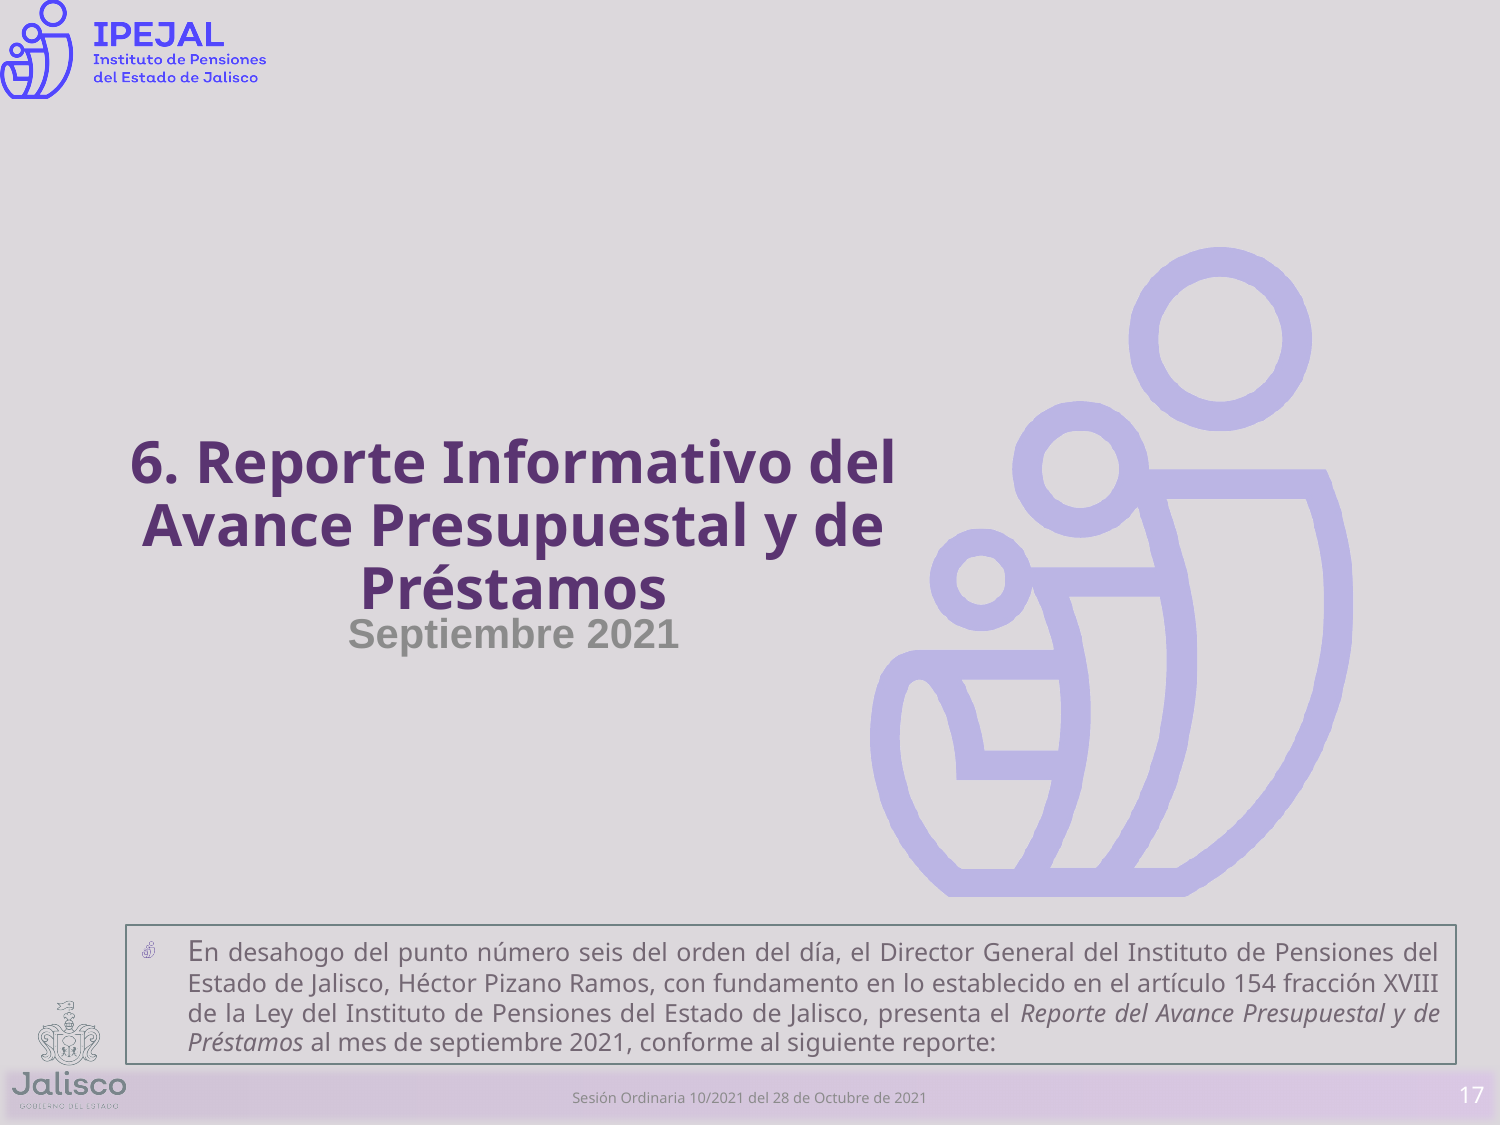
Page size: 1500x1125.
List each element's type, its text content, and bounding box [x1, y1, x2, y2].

text_box En desahogo del punto número seis del orden del día, el Director General del Instituto de Pensiones del Estado de Jalisco, Héctor Pizano Ramos, con fundamento en lo establecido en el artículo 154 fracción XVIII de la Ley del Instituto de Pensiones del Estado de Jalisco, presenta el Reporte del Avance Presupuestal y de Préstamos al mes de septiembre 2021, conforme al siguiente reporte: [126, 924, 1456, 1065]
picture [140, 939, 157, 960]
subtitle Septiembre 2021 [170, 599, 858, 697]
title 6. Reporte Informativo del Avance Presupuestal y de Préstamos [14, 406, 1013, 649]
picture [0, 993, 153, 1120]
slide_number 17 [1411, 1066, 1500, 1125]
footer Sesión Ordinaria 10/2021 del 28 de Octubre de 2021 [468, 1068, 1032, 1125]
picture [0, 0, 266, 99]
